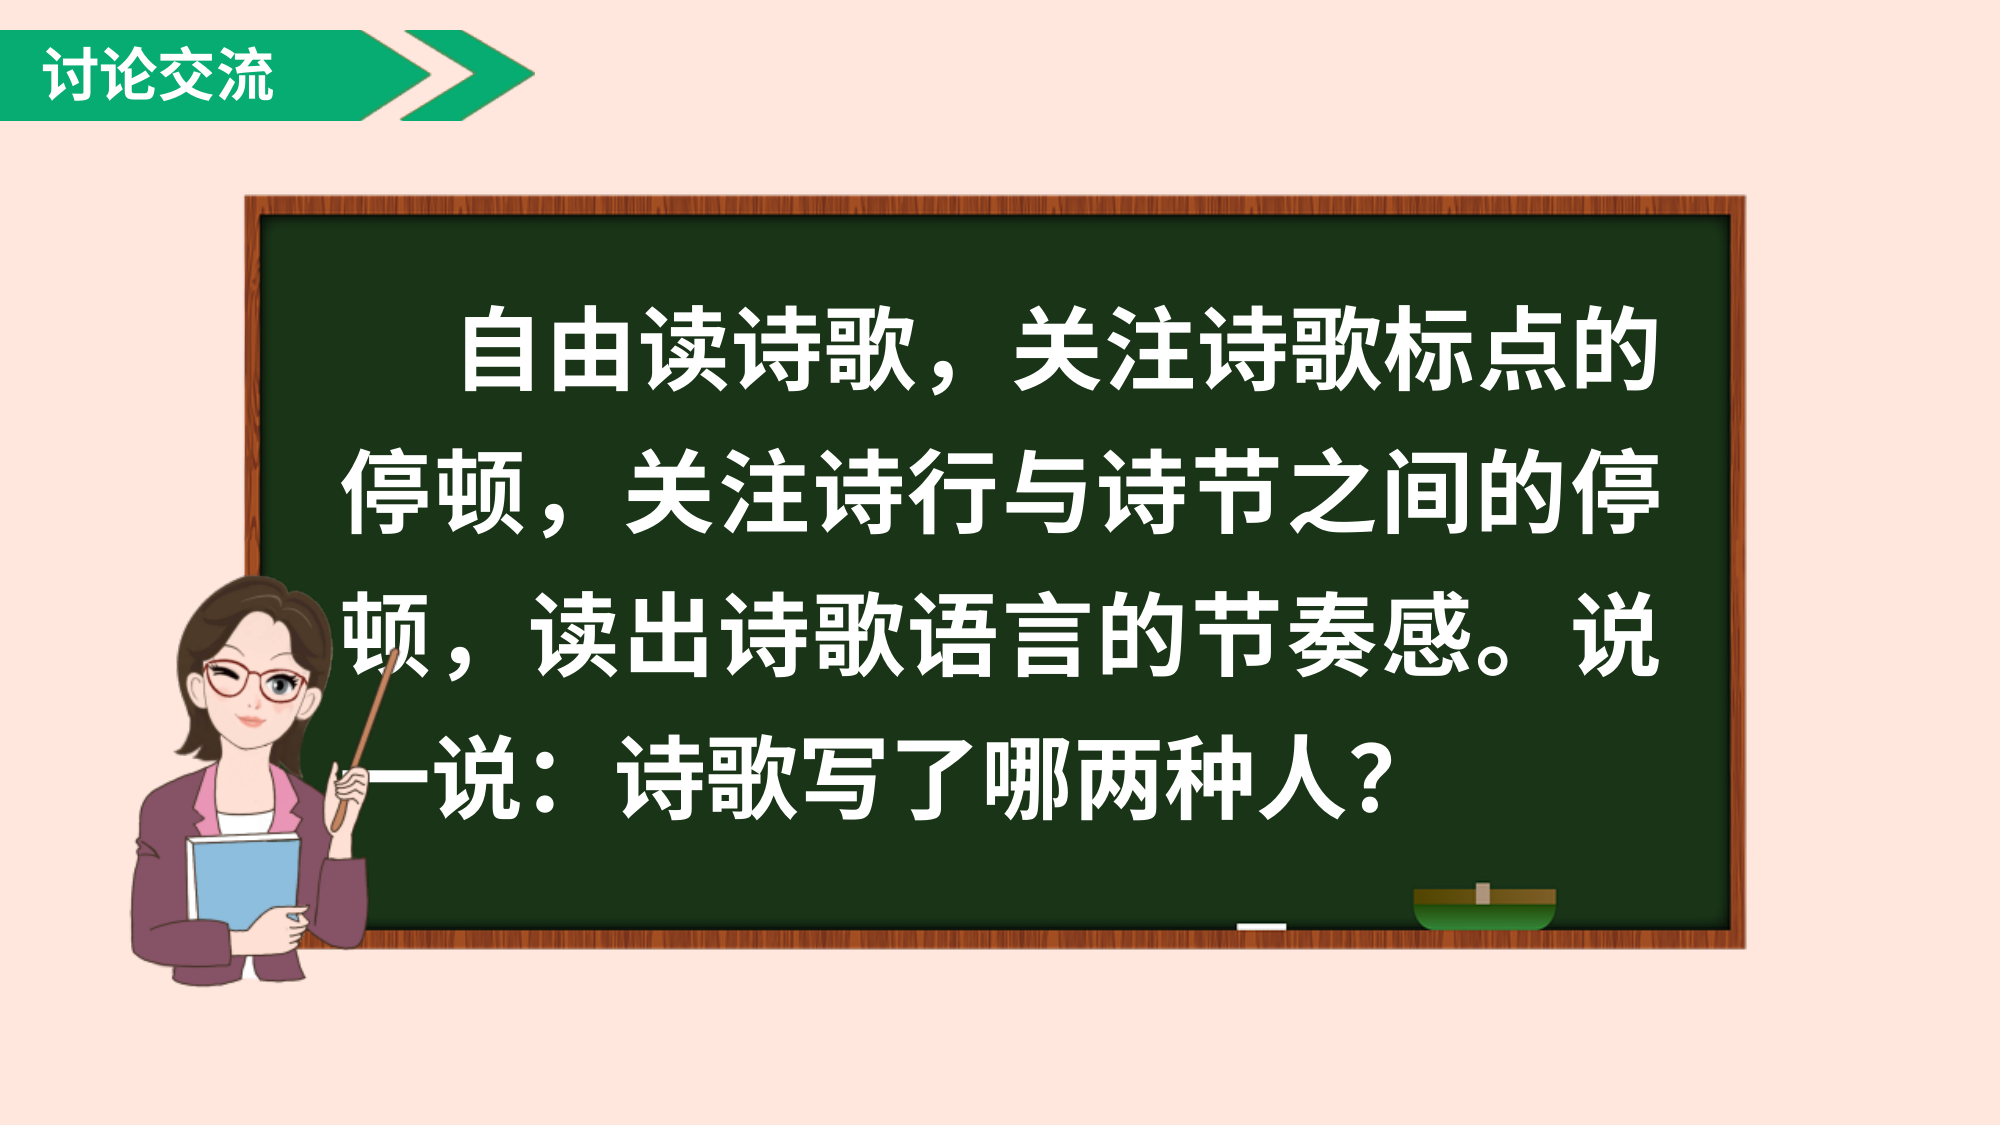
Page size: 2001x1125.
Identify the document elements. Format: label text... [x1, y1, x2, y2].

text_box 讨论交流 [26, 30, 331, 116]
picture [0, 30, 1823, 1013]
